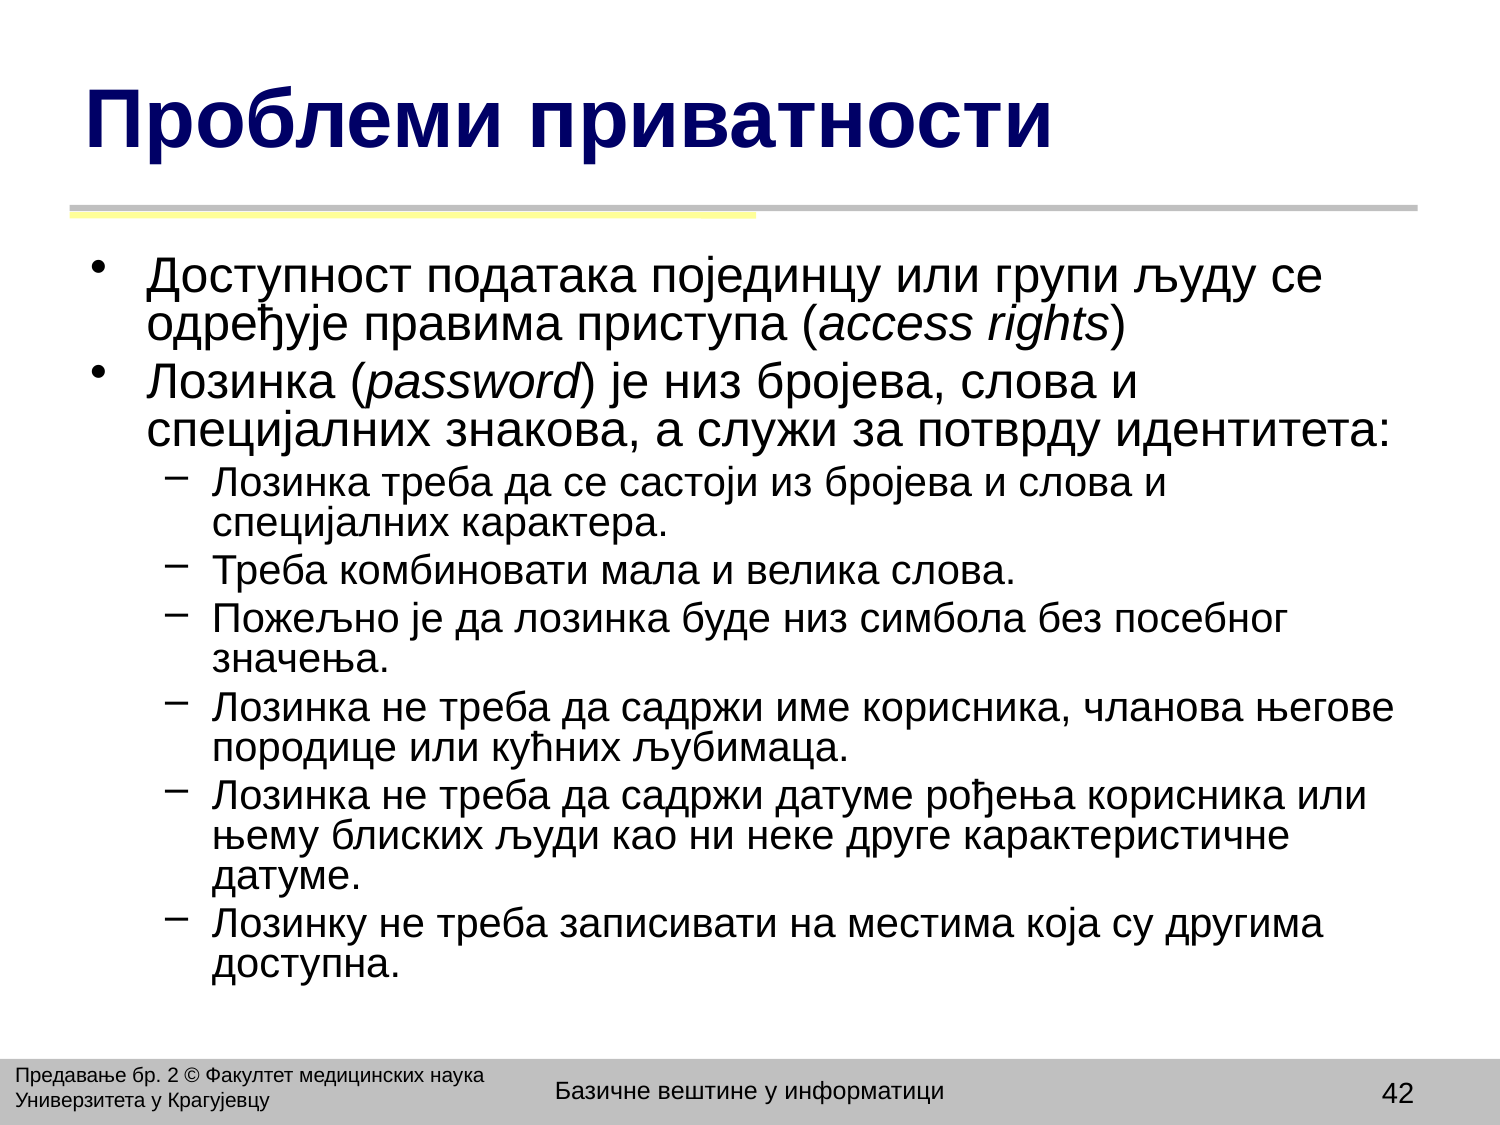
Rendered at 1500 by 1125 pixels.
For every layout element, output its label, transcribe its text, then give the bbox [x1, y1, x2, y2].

footer Базичне вештине у информатици [512, 1066, 988, 1125]
list Доступност података појединцу или групи људу се одређује правима приступа (access rights) Лозинка (password) је низ бројева, слова и специјалних знакова, а служи за потврду идентитета: Лозинка треба да се састоји из бројева и слова и специјалних карактера. Треба комбиновати мала и велика слова. Пожељно је да лозинка буде низ симбола без посебног значења. Лозинка не треба да садржи име корисника, чланова његове породице или кућних љубимаца. Лозинка не треба да садржи датуме рођења корисника или њему блиских људи као ни неке друге карактеристичне датуме. Лозинку не треба записивати на местима која су другима доступна. [74, 246, 1426, 1023]
title Проблеми приватности [69, 19, 1426, 208]
slide_number Предавање бр. 2 © Факултет медицинских наука Универзитета у Крагујевцу [0, 1053, 607, 1108]
slide_number 42 [1079, 1066, 1430, 1125]
